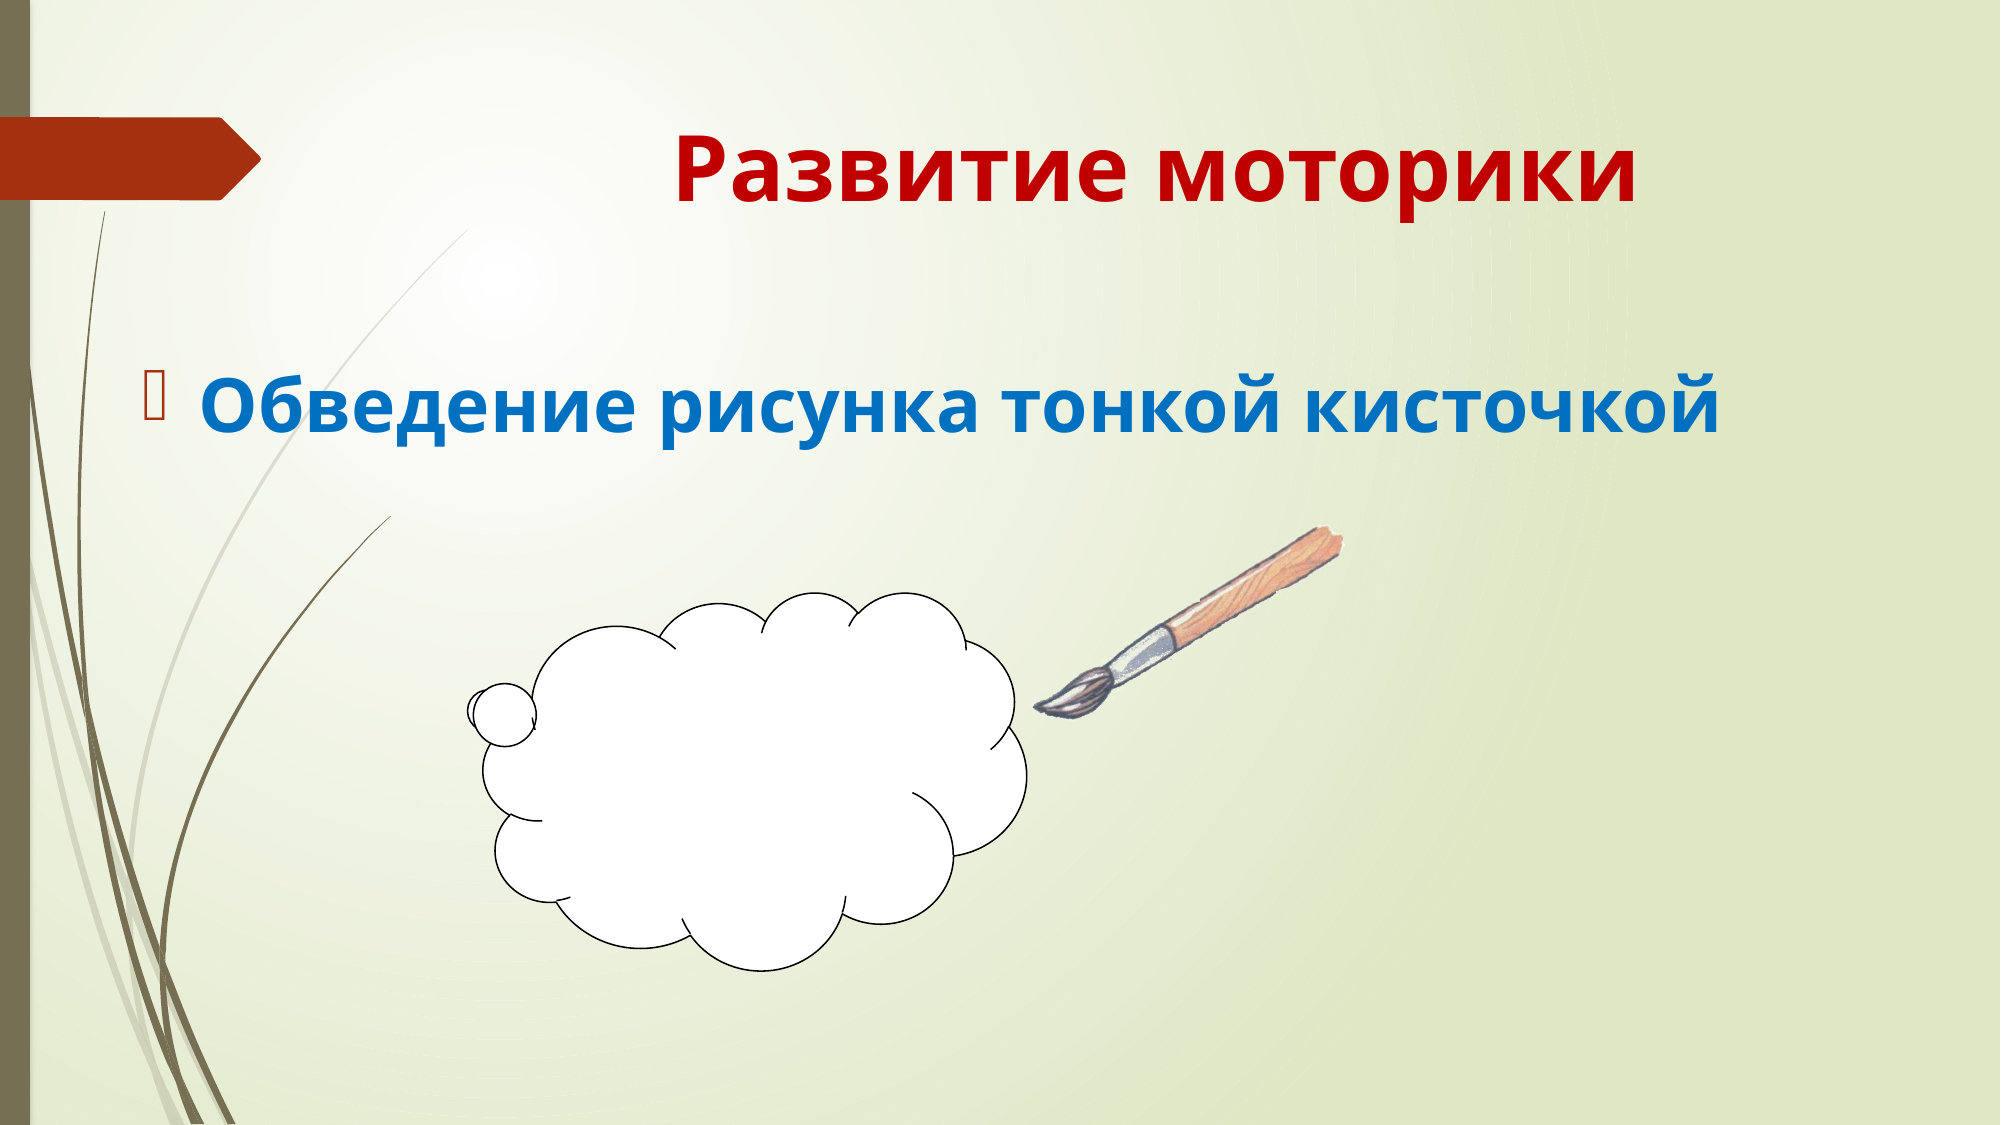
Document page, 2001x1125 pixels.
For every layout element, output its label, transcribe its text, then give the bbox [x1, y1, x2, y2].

list Обведение рисунка тонкой кисточкой [127, 350, 1888, 970]
picture [1007, 479, 1382, 823]
text_box [467, 593, 1027, 972]
title Развитие моторики [425, 102, 1888, 313]
